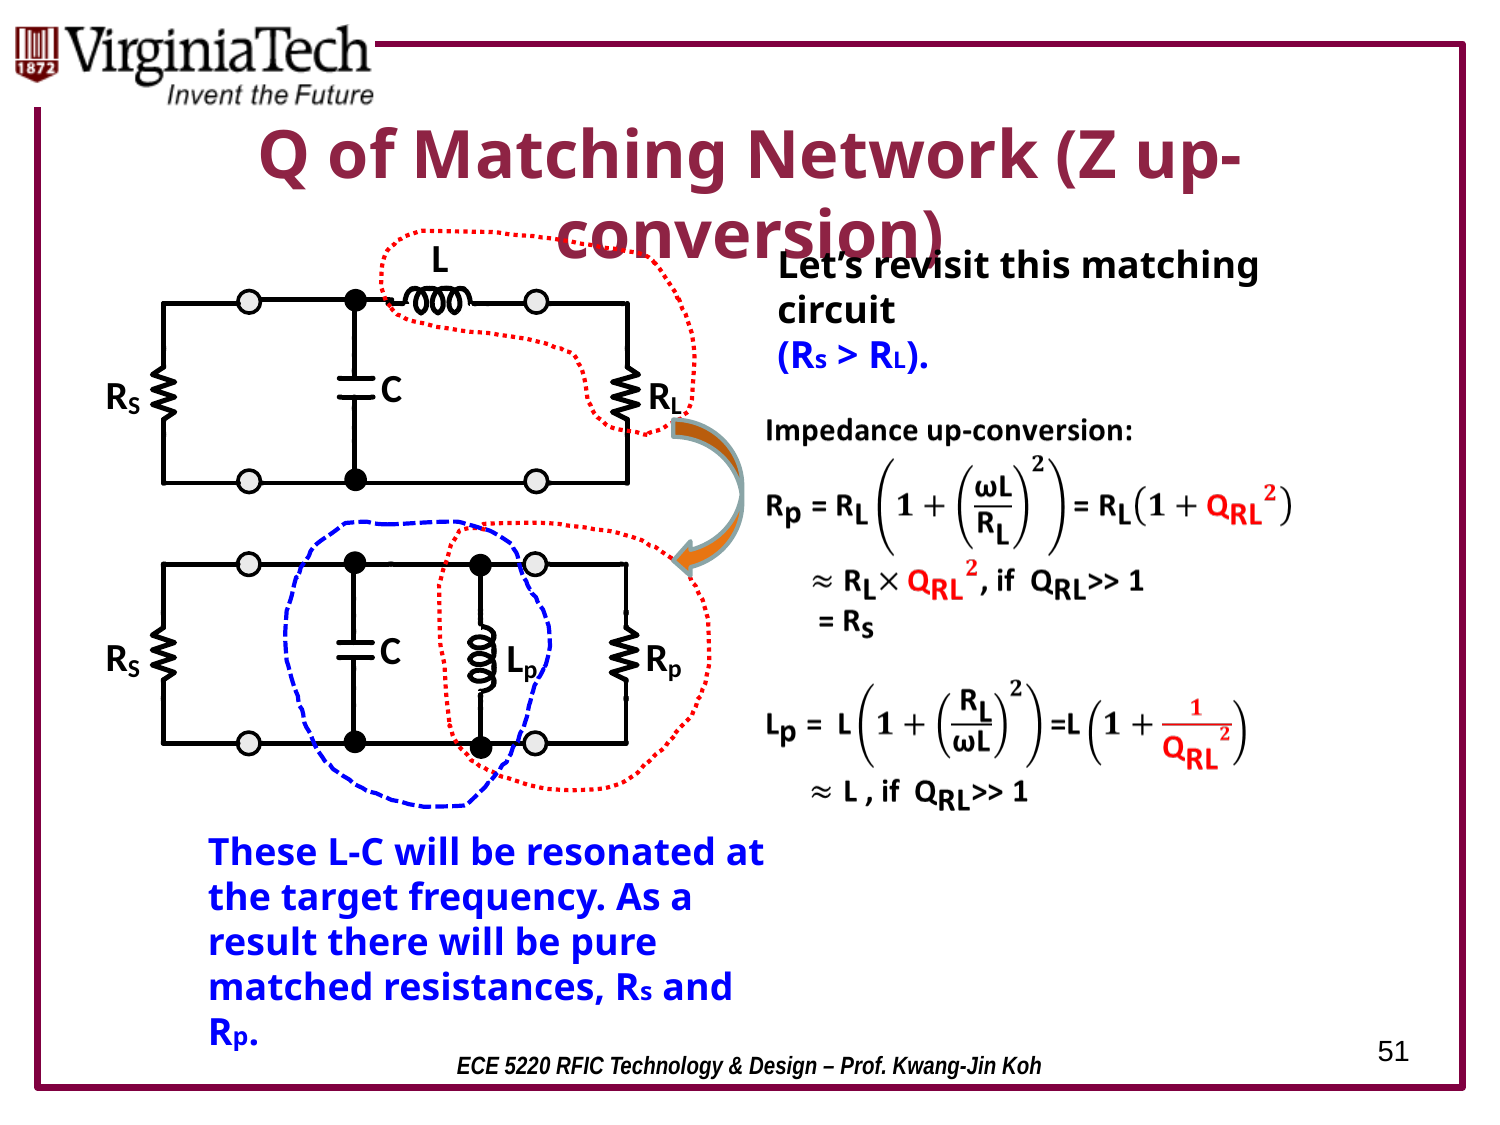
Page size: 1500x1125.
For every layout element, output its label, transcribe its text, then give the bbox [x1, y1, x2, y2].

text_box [99, 545, 688, 765]
title Q of Matching Network (Z up-conversion) [75, 104, 1425, 213]
text_box [685, 419, 745, 578]
text_box These L-C will be resonated at the target frequency. As a result there will be pure matched resistances, Rs and Rp. [193, 820, 795, 1061]
text_box Let’s revisit this matching circuit (Rs > RL). [762, 233, 1325, 384]
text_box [99, 224, 688, 501]
text_box [750, 626, 1388, 825]
picture [15, 24, 375, 107]
text_box [691, 328, 697, 409]
text_box [691, 577, 712, 717]
text_box [750, 362, 1388, 626]
text_box [498, 774, 640, 793]
text_box [481, 520, 650, 543]
text_box [340, 774, 499, 809]
text_box [314, 519, 513, 543]
slide_number 51 [1074, 1024, 1425, 1103]
